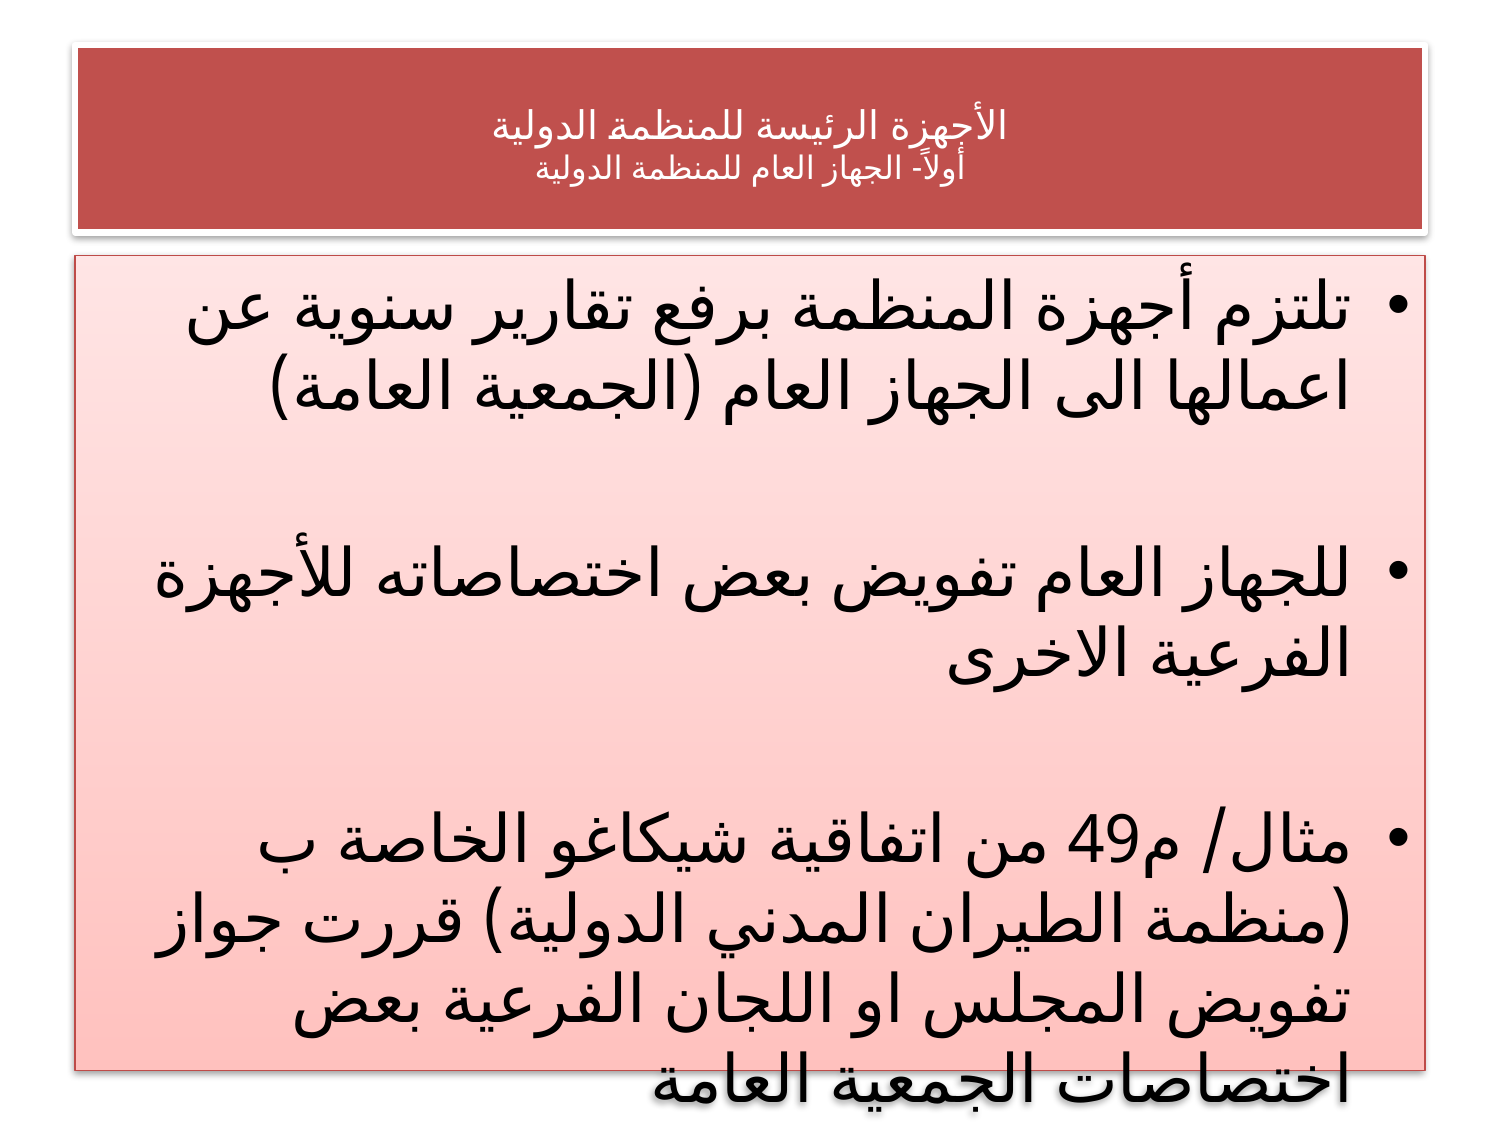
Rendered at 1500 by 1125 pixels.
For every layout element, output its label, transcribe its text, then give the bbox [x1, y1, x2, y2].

title الأجهزة الرئيسة للمنظمة الدولية أولاً- الجهاز العام للمنظمة الدولية [72, 42, 1428, 236]
list تلتزم أجهزة المنظمة برفع تقارير سنوية عن اعمالها الى الجهاز العام (الجمعية العامة) للجهاز العام تفويض بعض اختصاصاته للأجهزة الفرعية الاخرى مثال/ م49 من اتفاقية شيكاغو الخاصة ب (منظمة الطيران المدني الدولية) قررت جواز تفويض المجلس او اللجان الفرعية بعض اختصاصات الجمعية العامة [74, 255, 1426, 1071]
